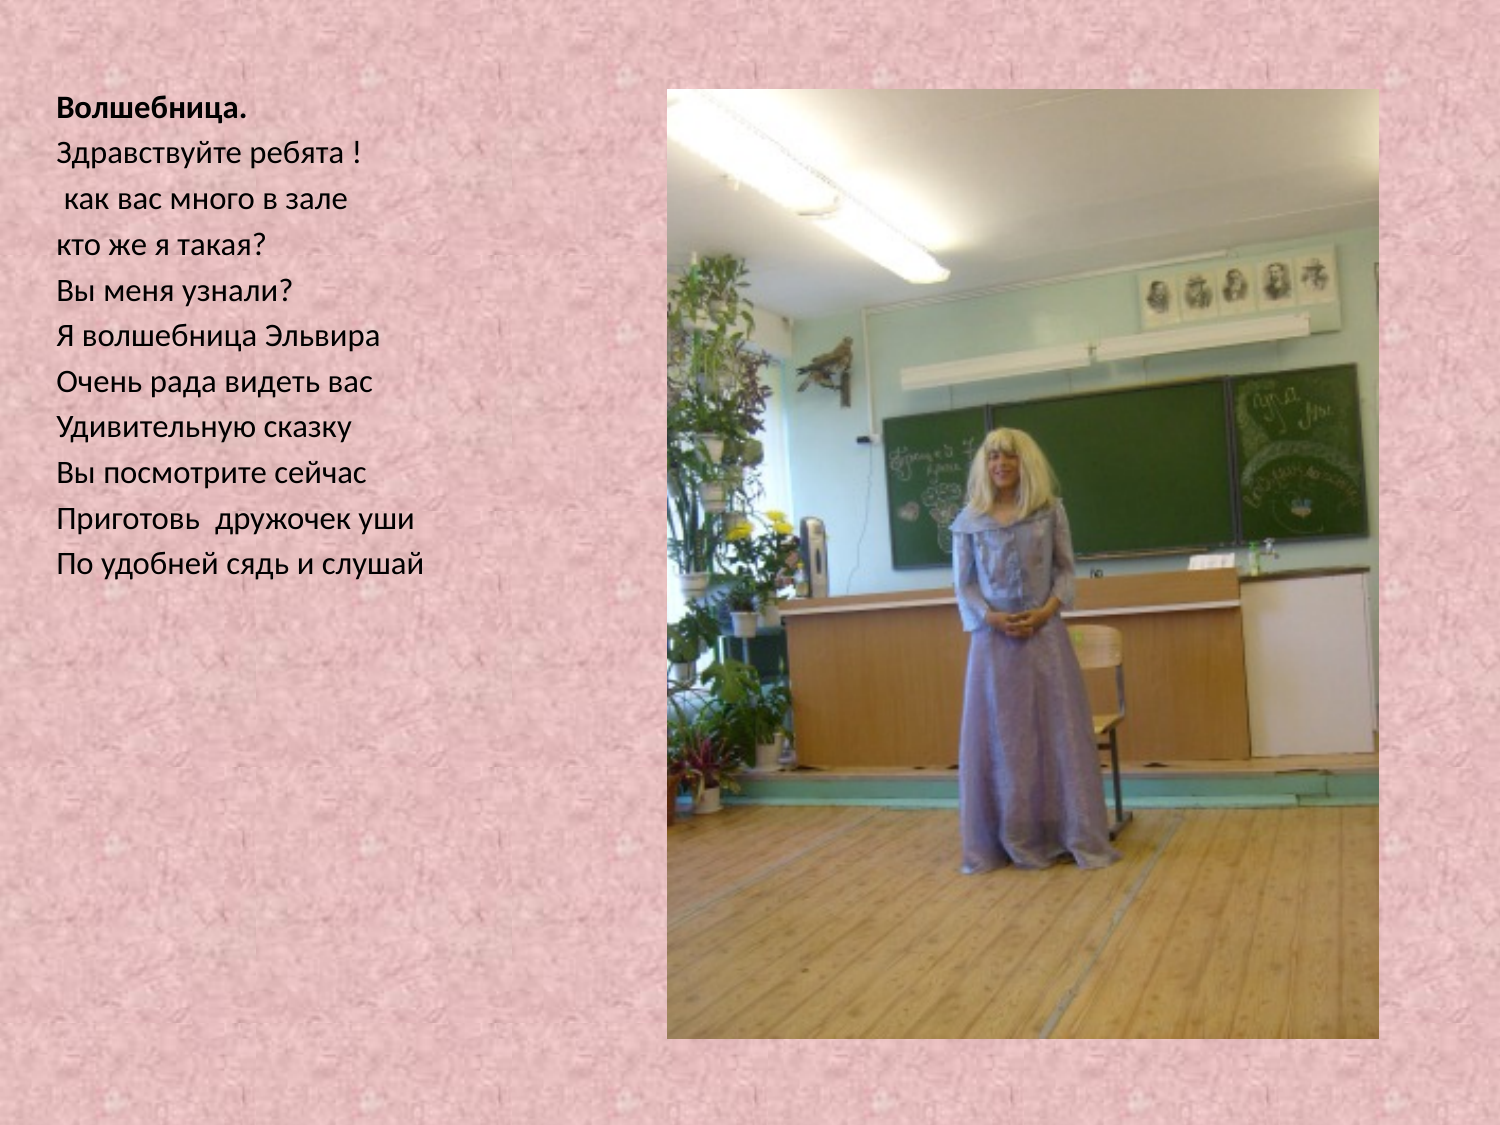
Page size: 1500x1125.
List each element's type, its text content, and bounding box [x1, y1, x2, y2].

picture [0, 0, 1500, 1125]
list Волшебница. Здравствуйте ребята ! как вас много в зале кто же я такая? Вы меня узнали? Я волшебница Эльвира Очень рада видеть вас Удивительную сказку Вы посмотрите сейчас Приготовь дружочек уши По удобней сядь и слушай [41, 78, 514, 598]
